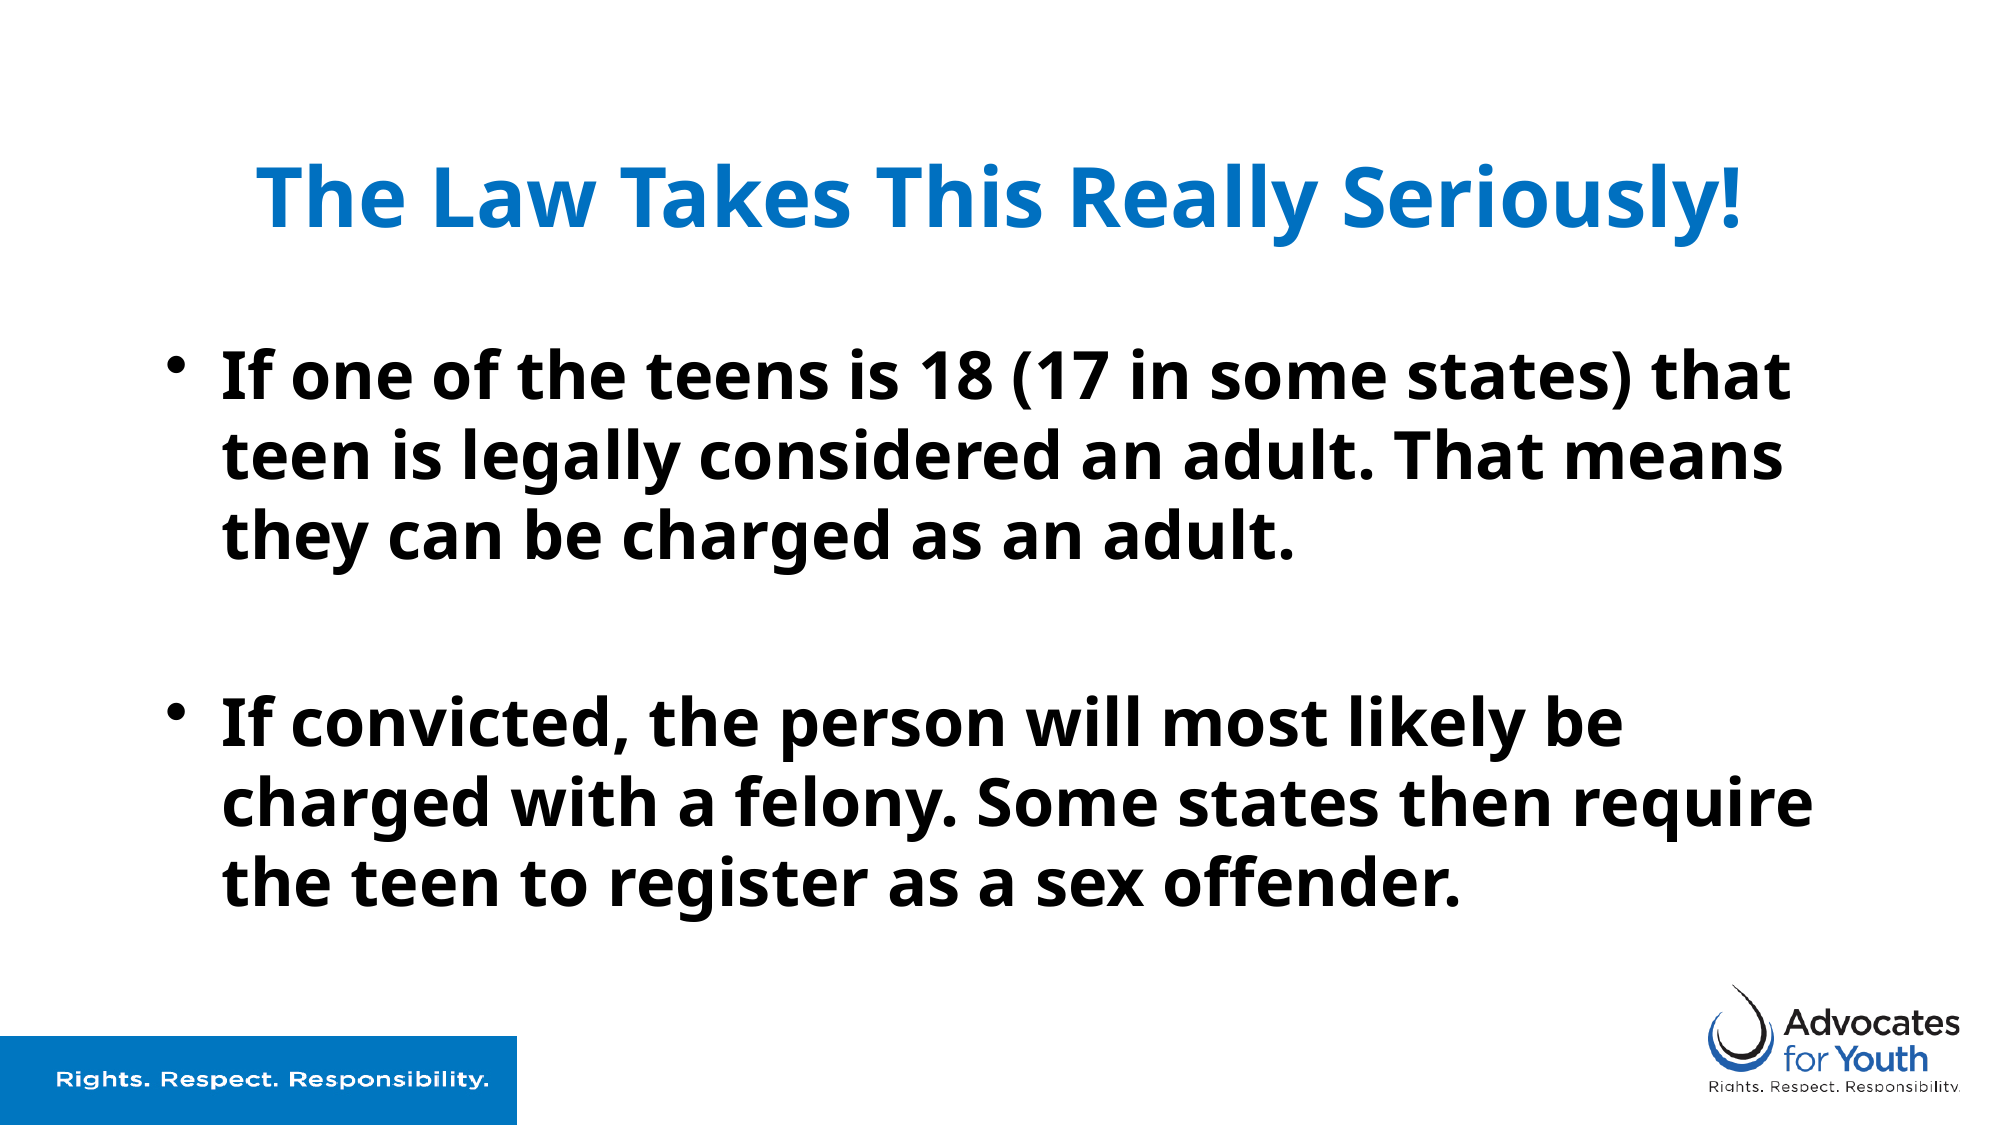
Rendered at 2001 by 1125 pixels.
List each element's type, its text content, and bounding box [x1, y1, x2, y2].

list If one of the teens is 18 (17 in some states) that teen is legally considered an adult. That means they can be charged as an adult. If convicted, the person will most likely be charged with a felony. Some states then require the teen to register as a sex offender. [150, 324, 1850, 1000]
title The Law Takes This Really Seriously! [150, 99, 1850, 288]
picture [0, 1036, 517, 1125]
picture [1707, 984, 1960, 1093]
